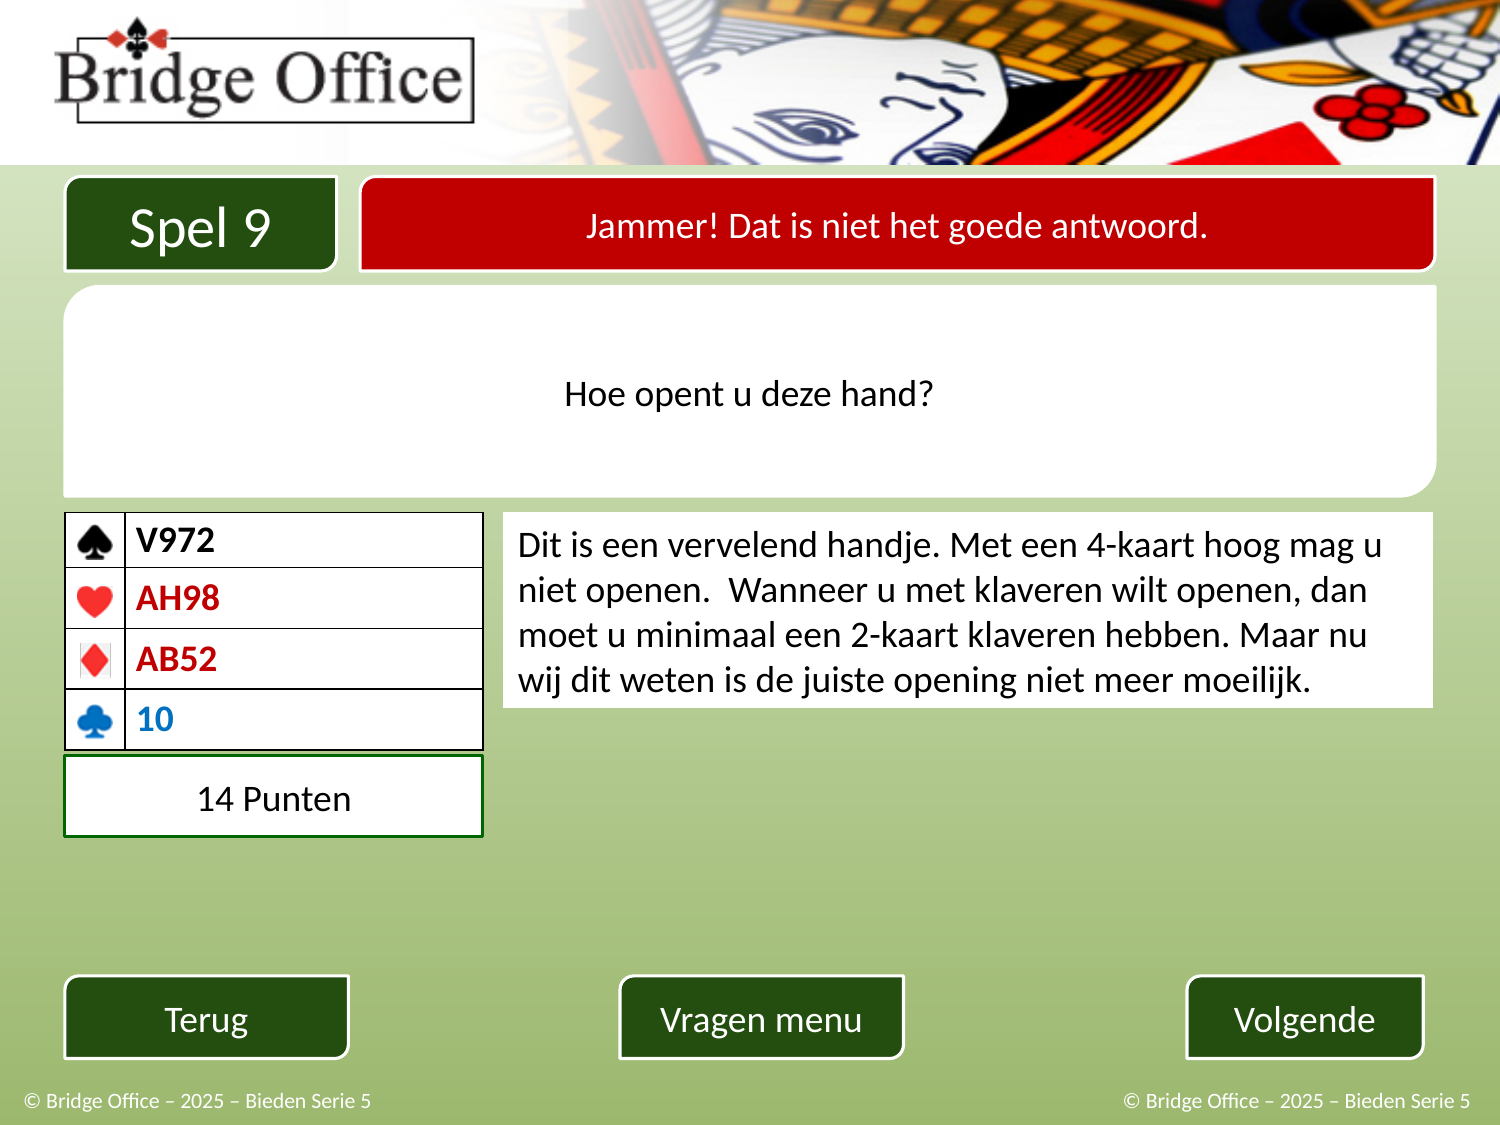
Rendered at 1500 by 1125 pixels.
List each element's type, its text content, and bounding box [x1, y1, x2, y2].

picture [0, 0, 1500, 166]
picture [77, 524, 113, 561]
table_header V972 [126, 513, 482, 567]
text_box © Bridge Office – 2025 – Bieden Serie 5 [1107, 1079, 1500, 1121]
table_cell [66, 690, 124, 749]
text_box Volgende [1185, 974, 1425, 1061]
picture [77, 643, 113, 679]
text_box Vragen menu [618, 974, 906, 1061]
table_cell AB52 [126, 629, 482, 688]
text_box Hoe opent u deze hand? [63, 284, 1437, 498]
table_cell 10 [126, 690, 482, 749]
picture [77, 703, 113, 740]
picture [77, 585, 113, 618]
text_box Jammer! Dat is niet het goede antwoord. [358, 179, 1437, 273]
table_cell AH98 [126, 568, 482, 628]
text_box Dit is een vervelend handje. Met een 4-kaart hoog mag u niet openen. Wanneer u met klaveren wilt openen, dan moet u minimaal een 2-kaart klaveren hebben. Maar nu wij dit weten is de juiste opening niet meer moeilijk. [503, 512, 1433, 708]
text_box 14 Punten [63, 754, 484, 838]
table_header [66, 513, 124, 567]
text_box © Bridge Office – 2025 – Bieden Serie 5 [8, 1079, 393, 1121]
table_cell [66, 568, 124, 628]
text_box Terug [63, 974, 350, 1061]
table_cell [66, 629, 124, 688]
text_box Spel 9 [63, 179, 339, 273]
